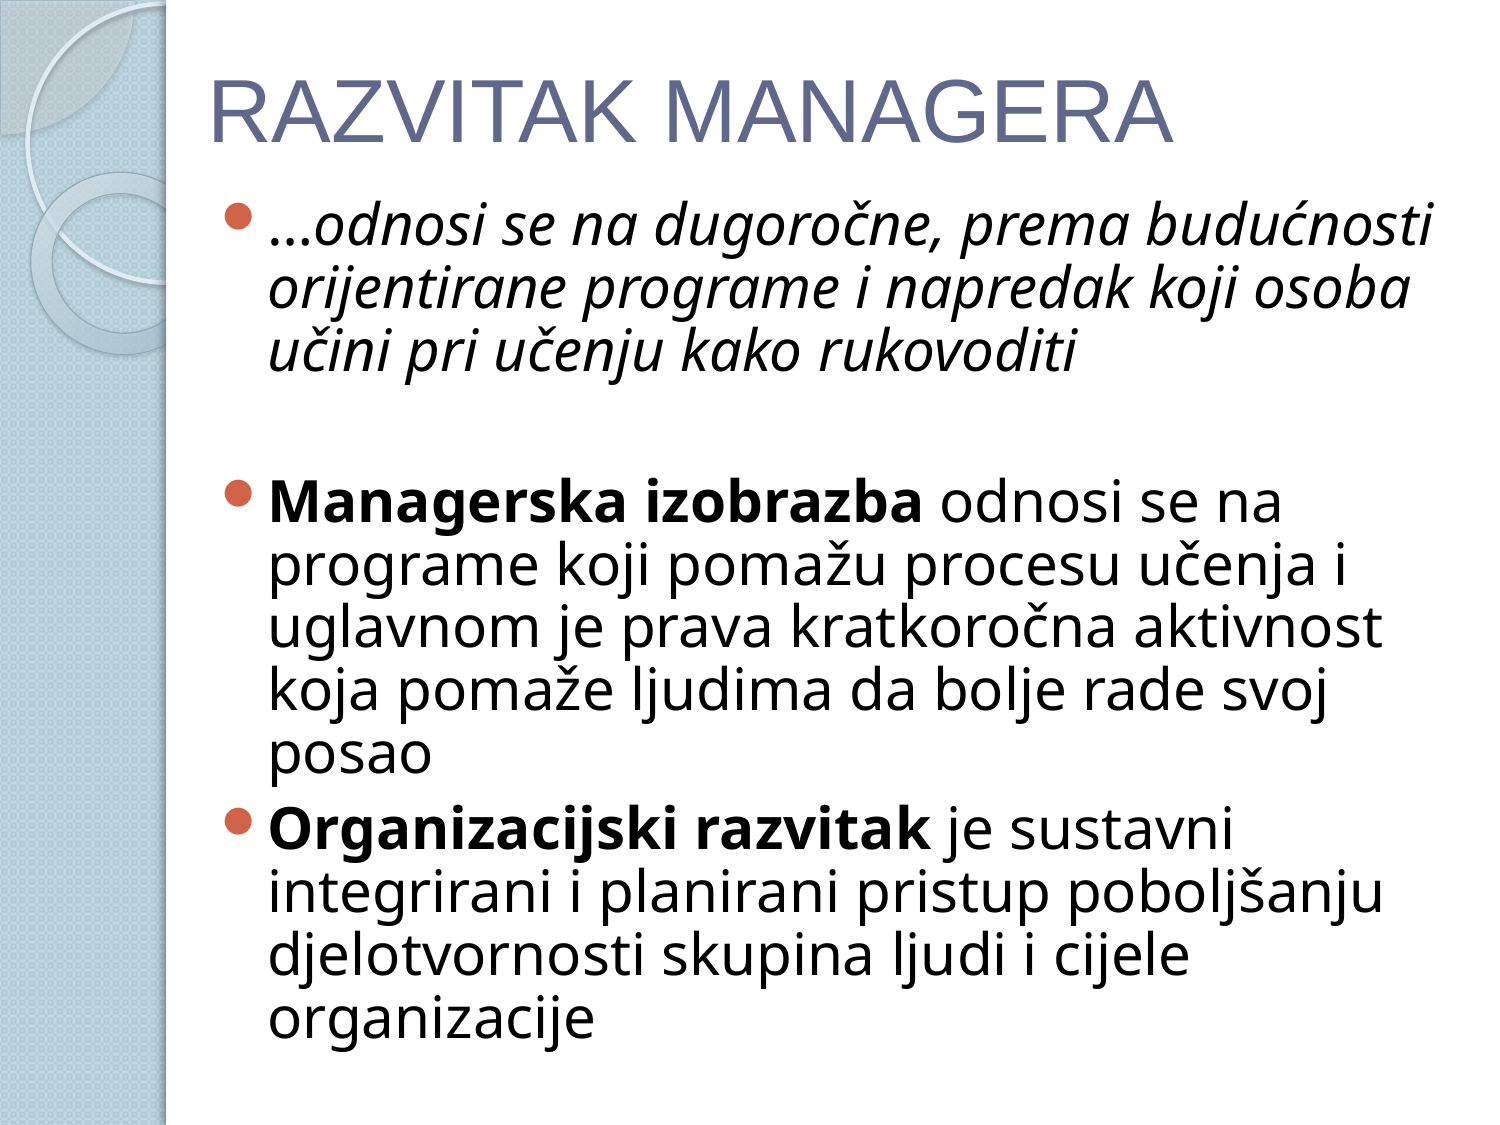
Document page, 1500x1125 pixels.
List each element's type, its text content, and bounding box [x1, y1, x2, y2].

title RAZVITAK MANAGERA [192, 37, 1468, 175]
list …odnosi se na dugoročne, prema budućnosti orijentirane programe i napredak koji osoba učini pri učenju kako rukovoditi Managerska izobrazba odnosi se na programe koji pomažu procesu učenja i uglavnom je prava kratkoročna aktivnost koja pomaže ljudima da bolje rade svoj posao Organizacijski razvitak je sustavni integrirani i planirani pristup poboljšanju djelotvornosti skupina ljudi i cijele organizacije [192, 187, 1468, 1075]
